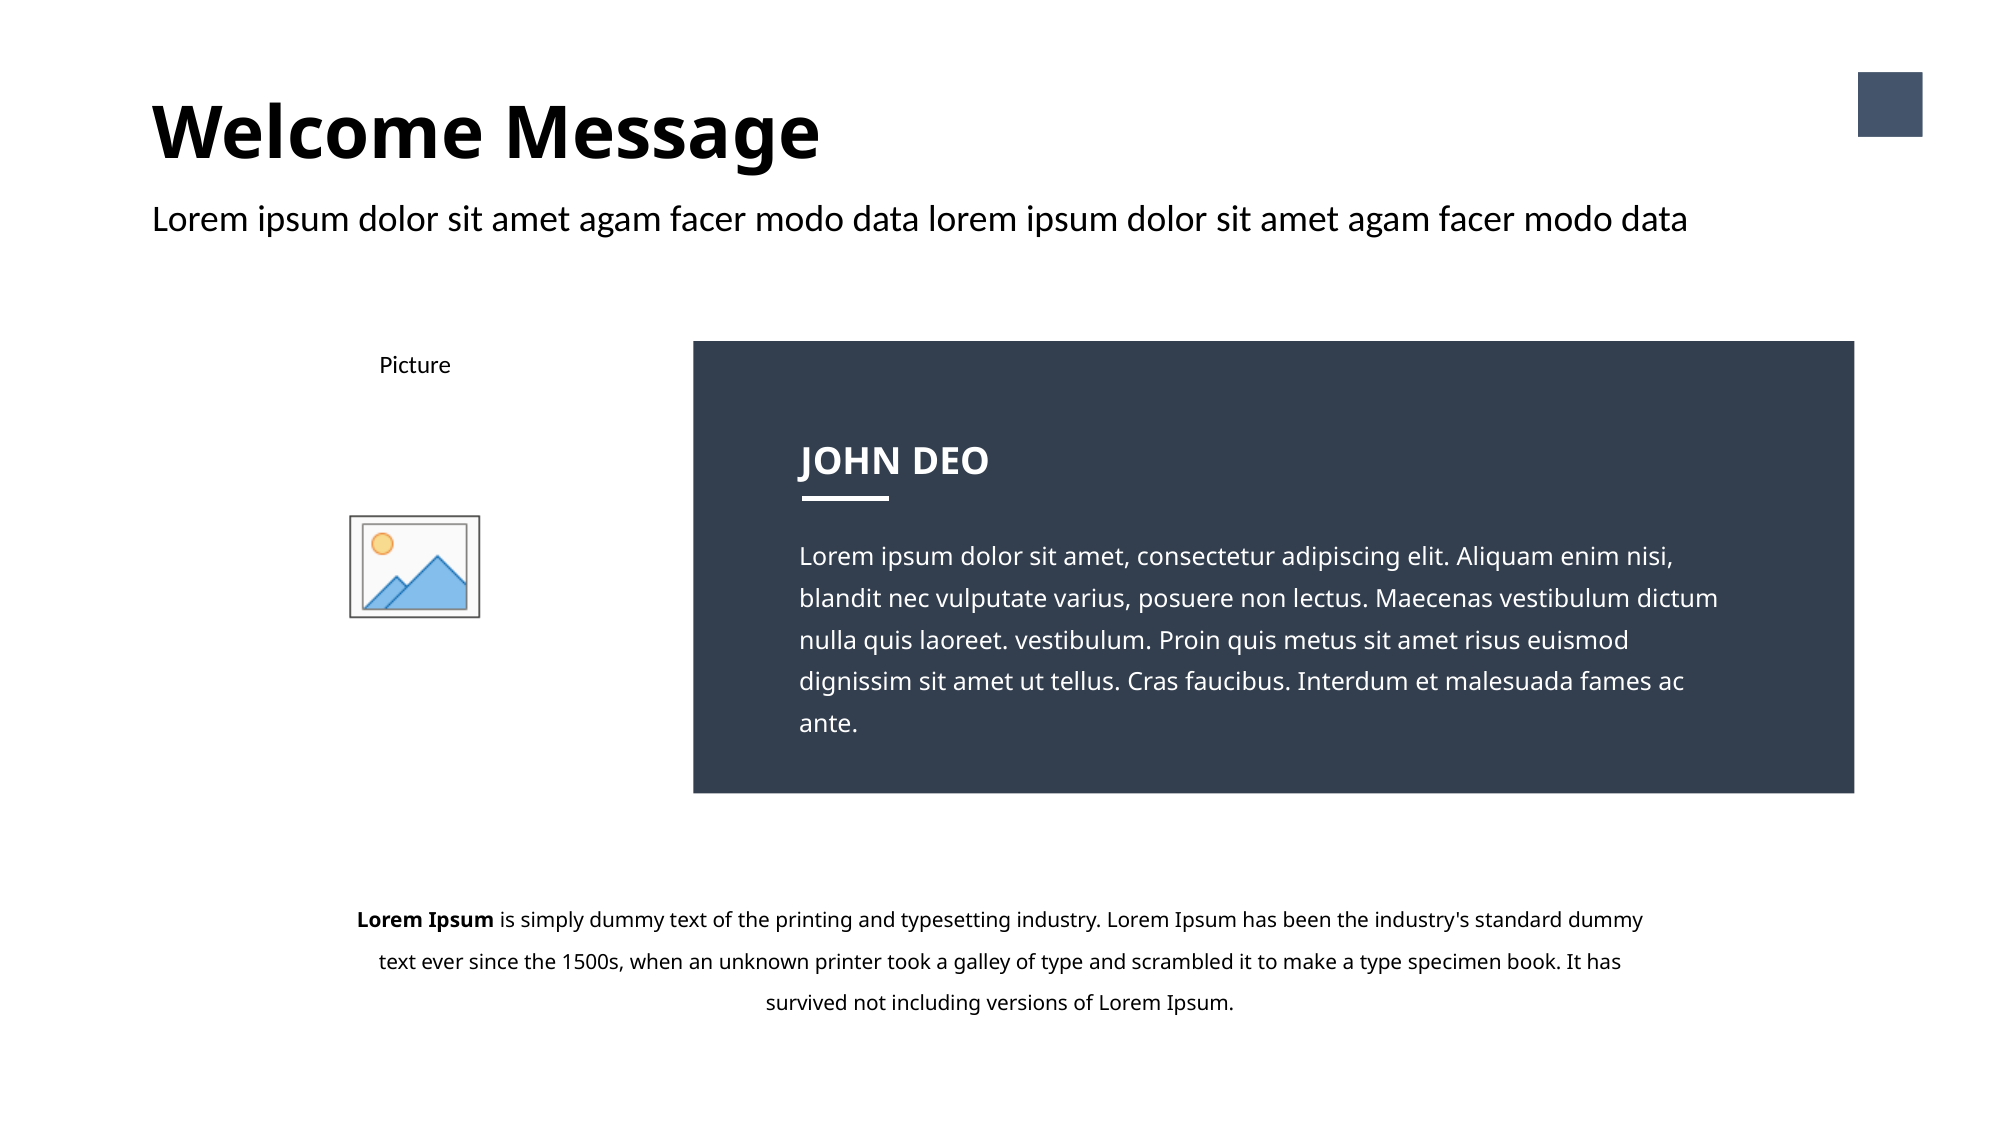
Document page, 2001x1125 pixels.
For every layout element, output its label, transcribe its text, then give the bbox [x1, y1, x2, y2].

title Welcome Message [137, 78, 1135, 186]
text_box [1857, 130, 1924, 138]
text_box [784, 429, 1764, 706]
slide_number 2 [1854, 78, 1927, 130]
subtitle Lorem ipsum dolor sit amet agam facer modo data lorem ipsum dolor sit amet agam facer modo data [137, 186, 1863, 227]
text_box [1857, 71, 1924, 78]
text_box Lorem Ipsum is simply dummy text of the printing and typesetting industry. Lorem Ipsum has been the industry's standard dummy text ever since the 1500s, when an unknown printer took a galley of type and scrambled it to make a type specimen book. It has survived not including versions of Lorem Ipsum. [335, 882, 1665, 1023]
text_box [692, 340, 1855, 794]
picture [137, 341, 694, 794]
